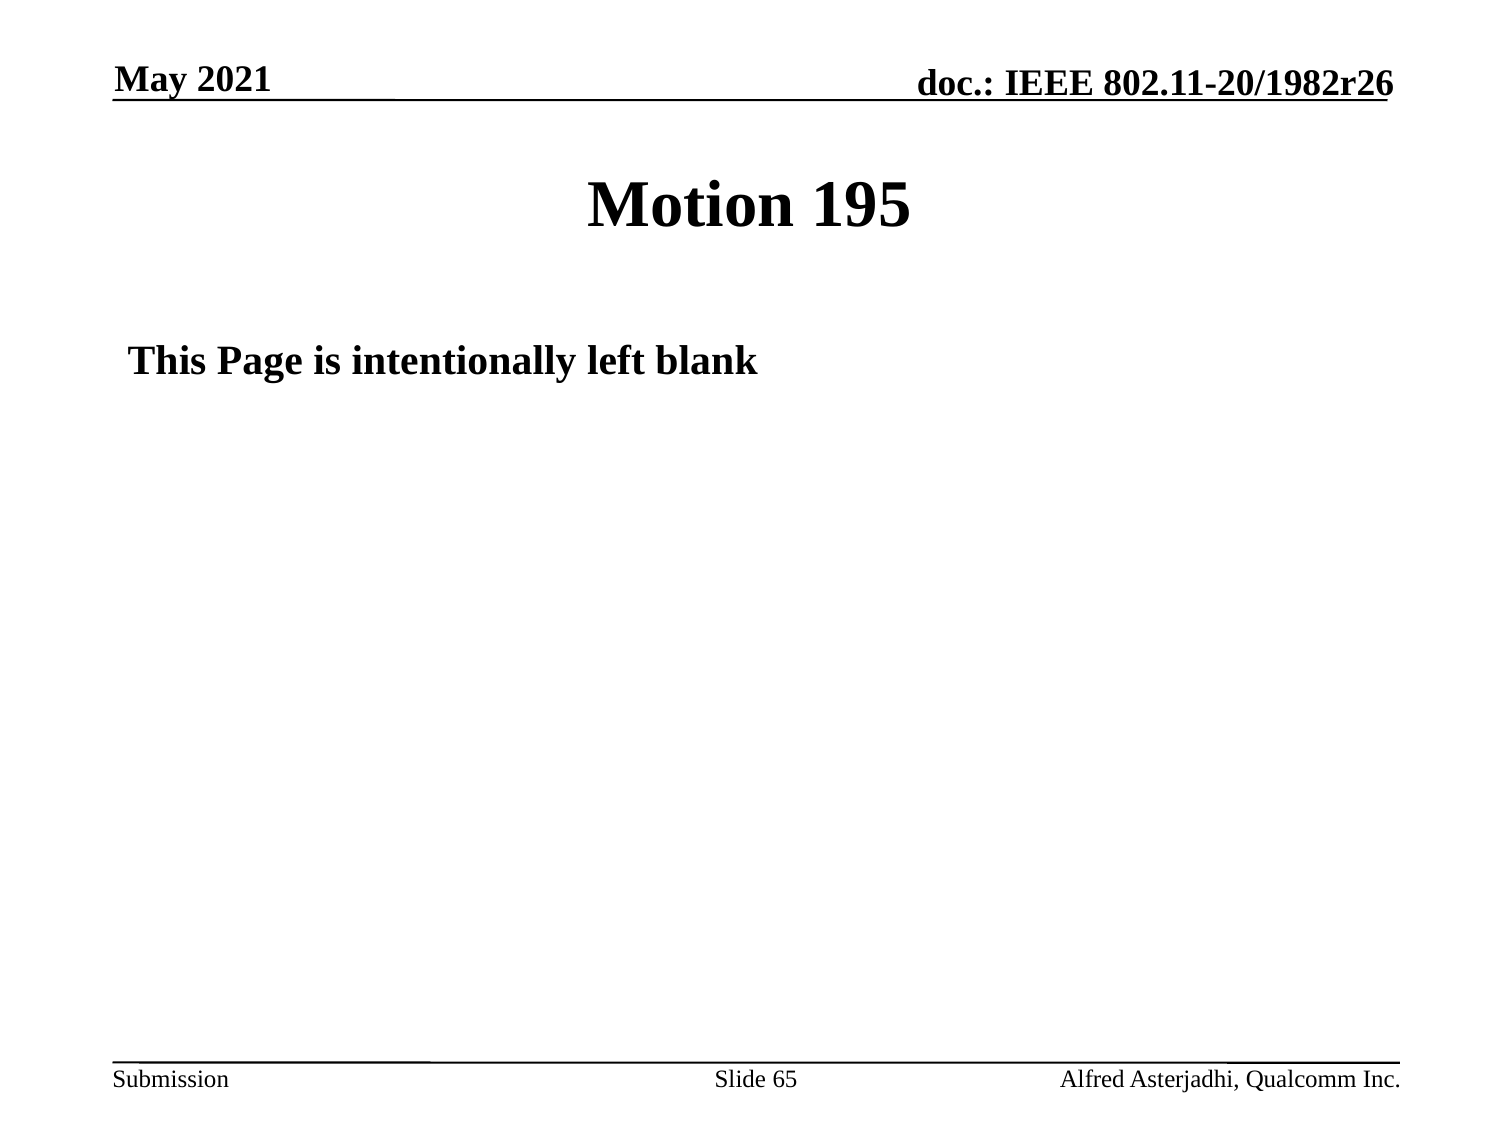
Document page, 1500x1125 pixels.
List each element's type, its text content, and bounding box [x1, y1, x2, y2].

slide_number Slide 65 [712, 1061, 800, 1123]
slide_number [114, 54, 423, 100]
footer Alfred Asterjadhi, Qualcomm Inc. [878, 1061, 1402, 1093]
title Motion 195 [112, 112, 1388, 288]
list This Page is intentionally left blank [112, 324, 1388, 1000]
